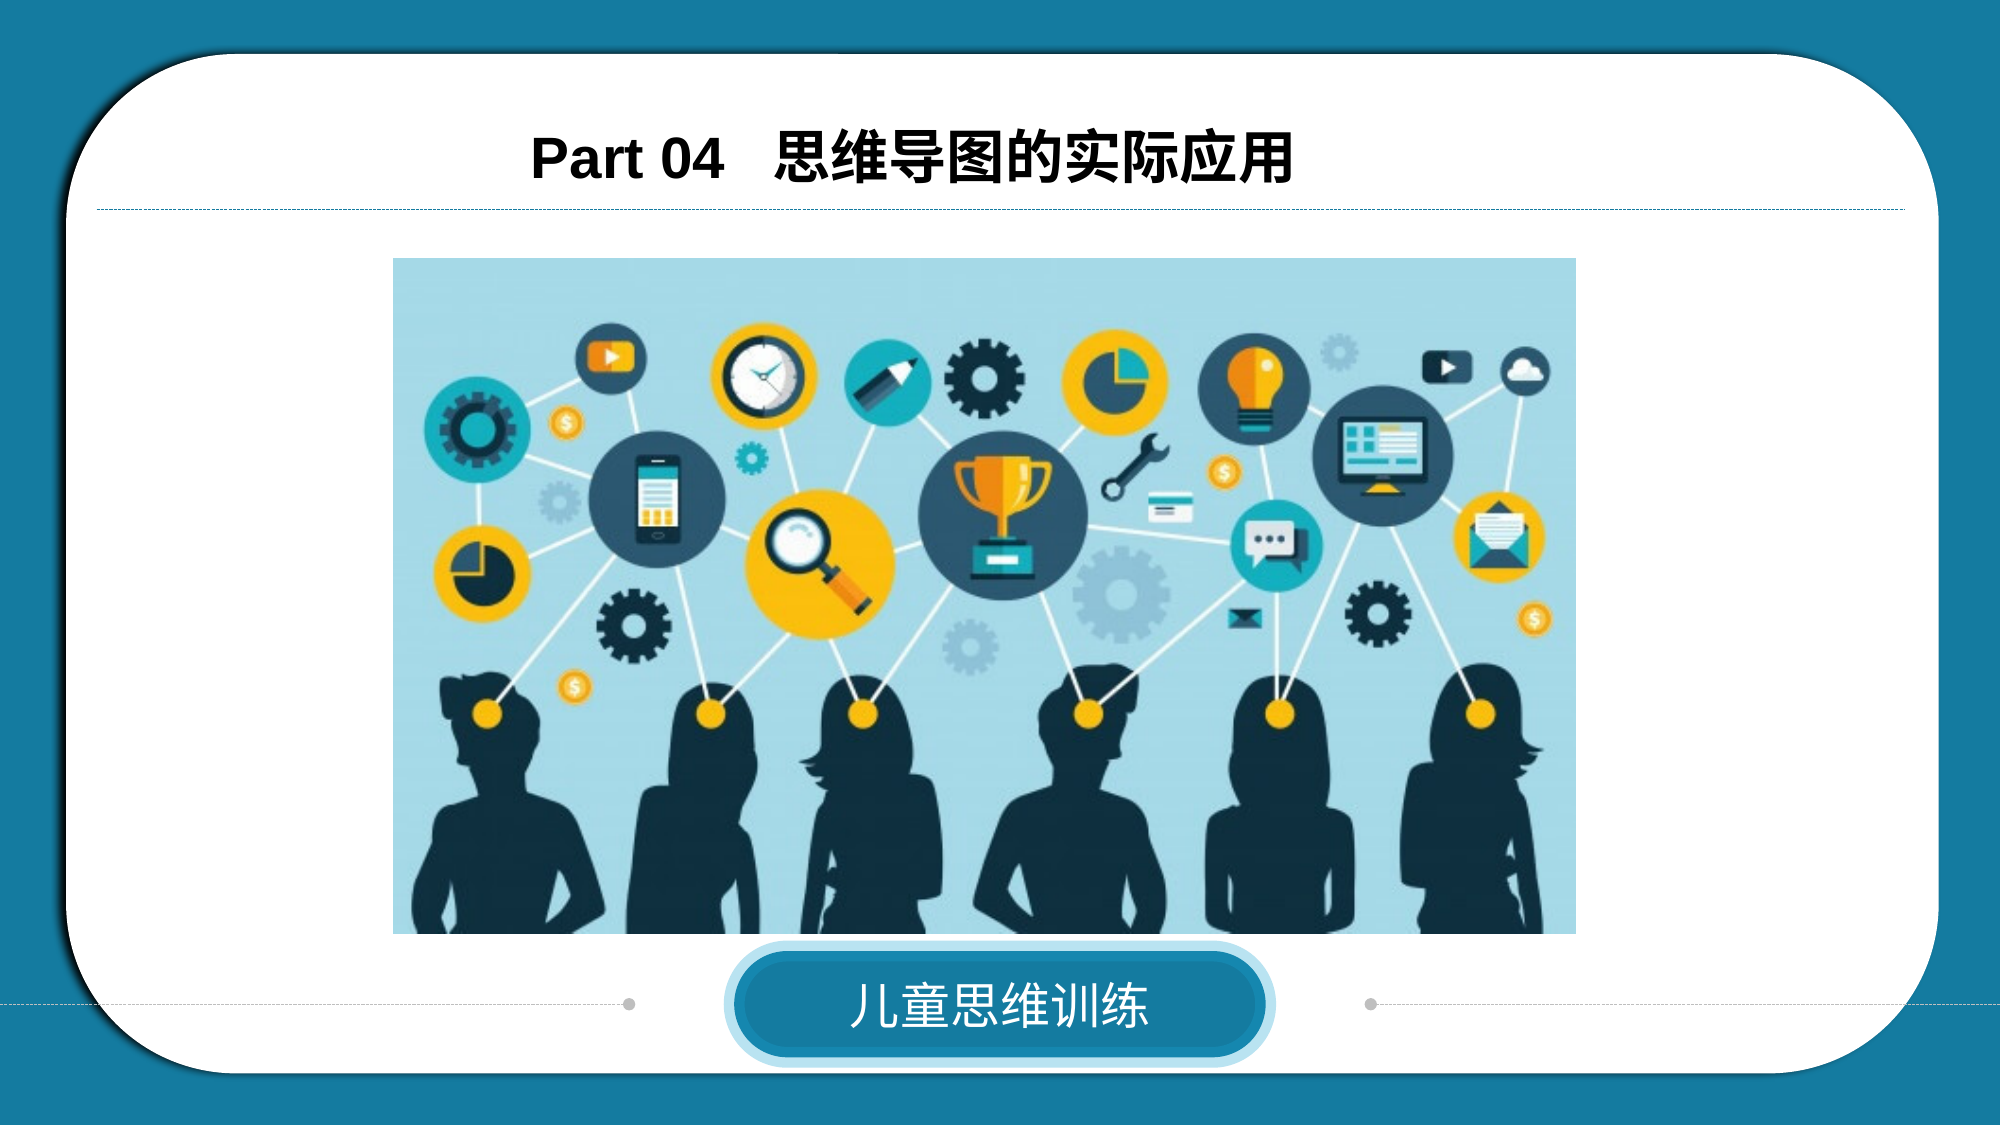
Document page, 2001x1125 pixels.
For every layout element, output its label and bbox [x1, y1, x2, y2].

text_box [96, 112, 1905, 210]
text_box [0, 950, 2000, 1058]
picture [393, 258, 1576, 934]
